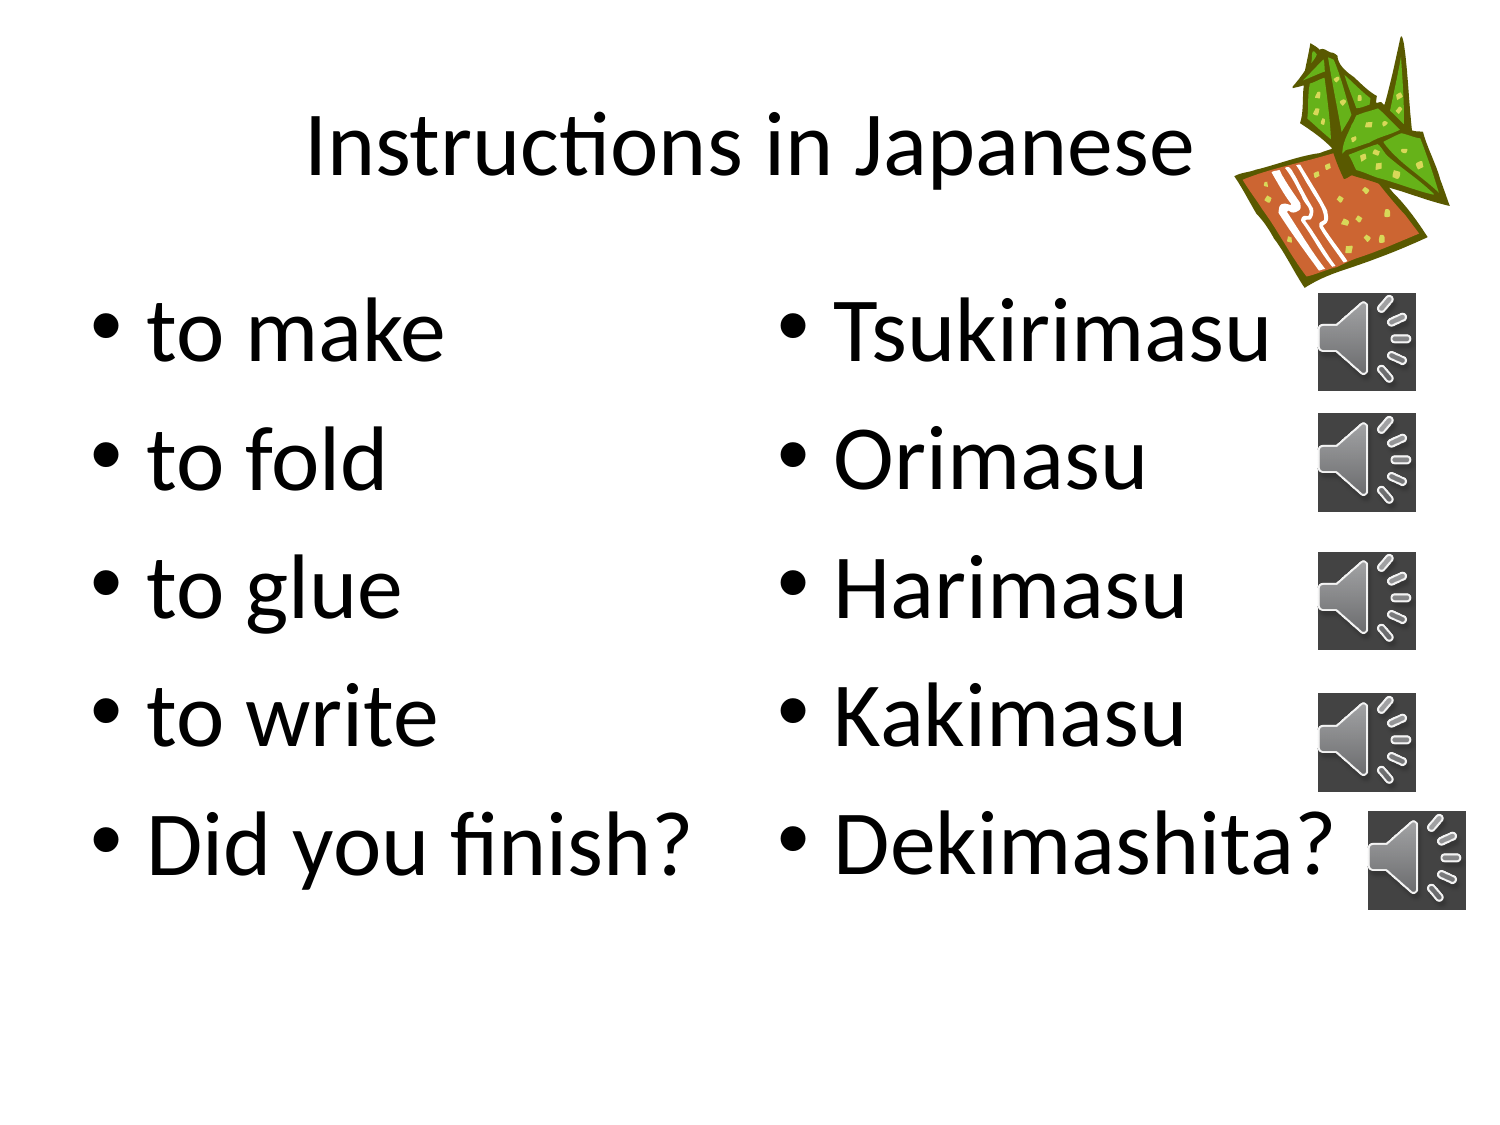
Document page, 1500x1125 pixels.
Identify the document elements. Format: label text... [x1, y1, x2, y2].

picture [1233, 30, 1451, 289]
picture [1316, 291, 1418, 392]
picture [1366, 810, 1468, 911]
picture [1316, 412, 1418, 513]
picture [1316, 692, 1418, 793]
picture [1316, 550, 1418, 651]
list Tsukirimasu Orimasu Harimasu Kakimasu Dekimashita? [762, 262, 1425, 1005]
list to make to fold to glue to write Did you finish? [75, 262, 738, 1005]
title Instructions in Japanese [75, 45, 1228, 233]
